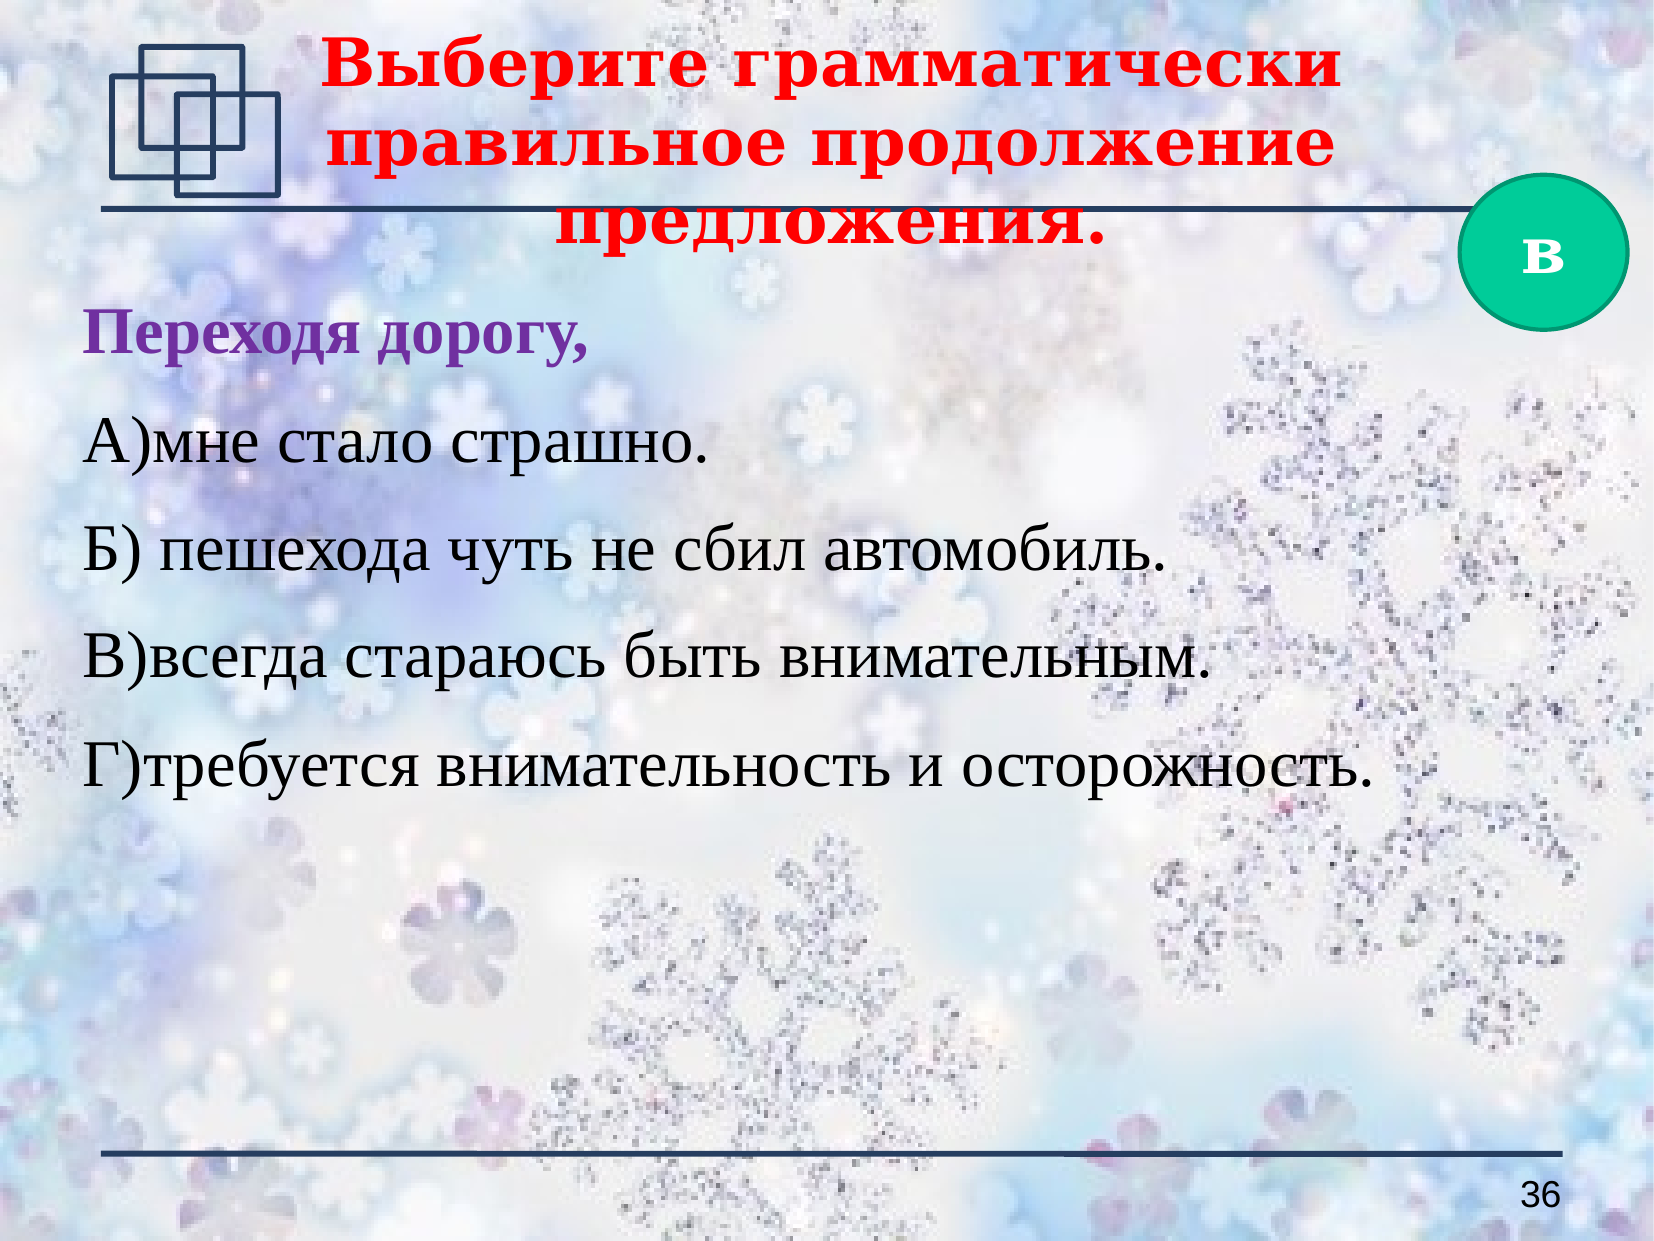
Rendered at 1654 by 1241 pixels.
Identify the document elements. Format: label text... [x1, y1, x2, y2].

title Выберите грамматически правильное продолжение предложения. [88, 33, 1575, 250]
picture [0, 0, 1654, 1241]
text_box в [1457, 172, 1630, 332]
list Переходя дорогу, А)мне стало страшно. Б) пешехода чуть не сбил автомобиль. В)всегда стараюсь быть внимательным. Г)требуется внимательность и осторожность. [82, 289, 1569, 1107]
